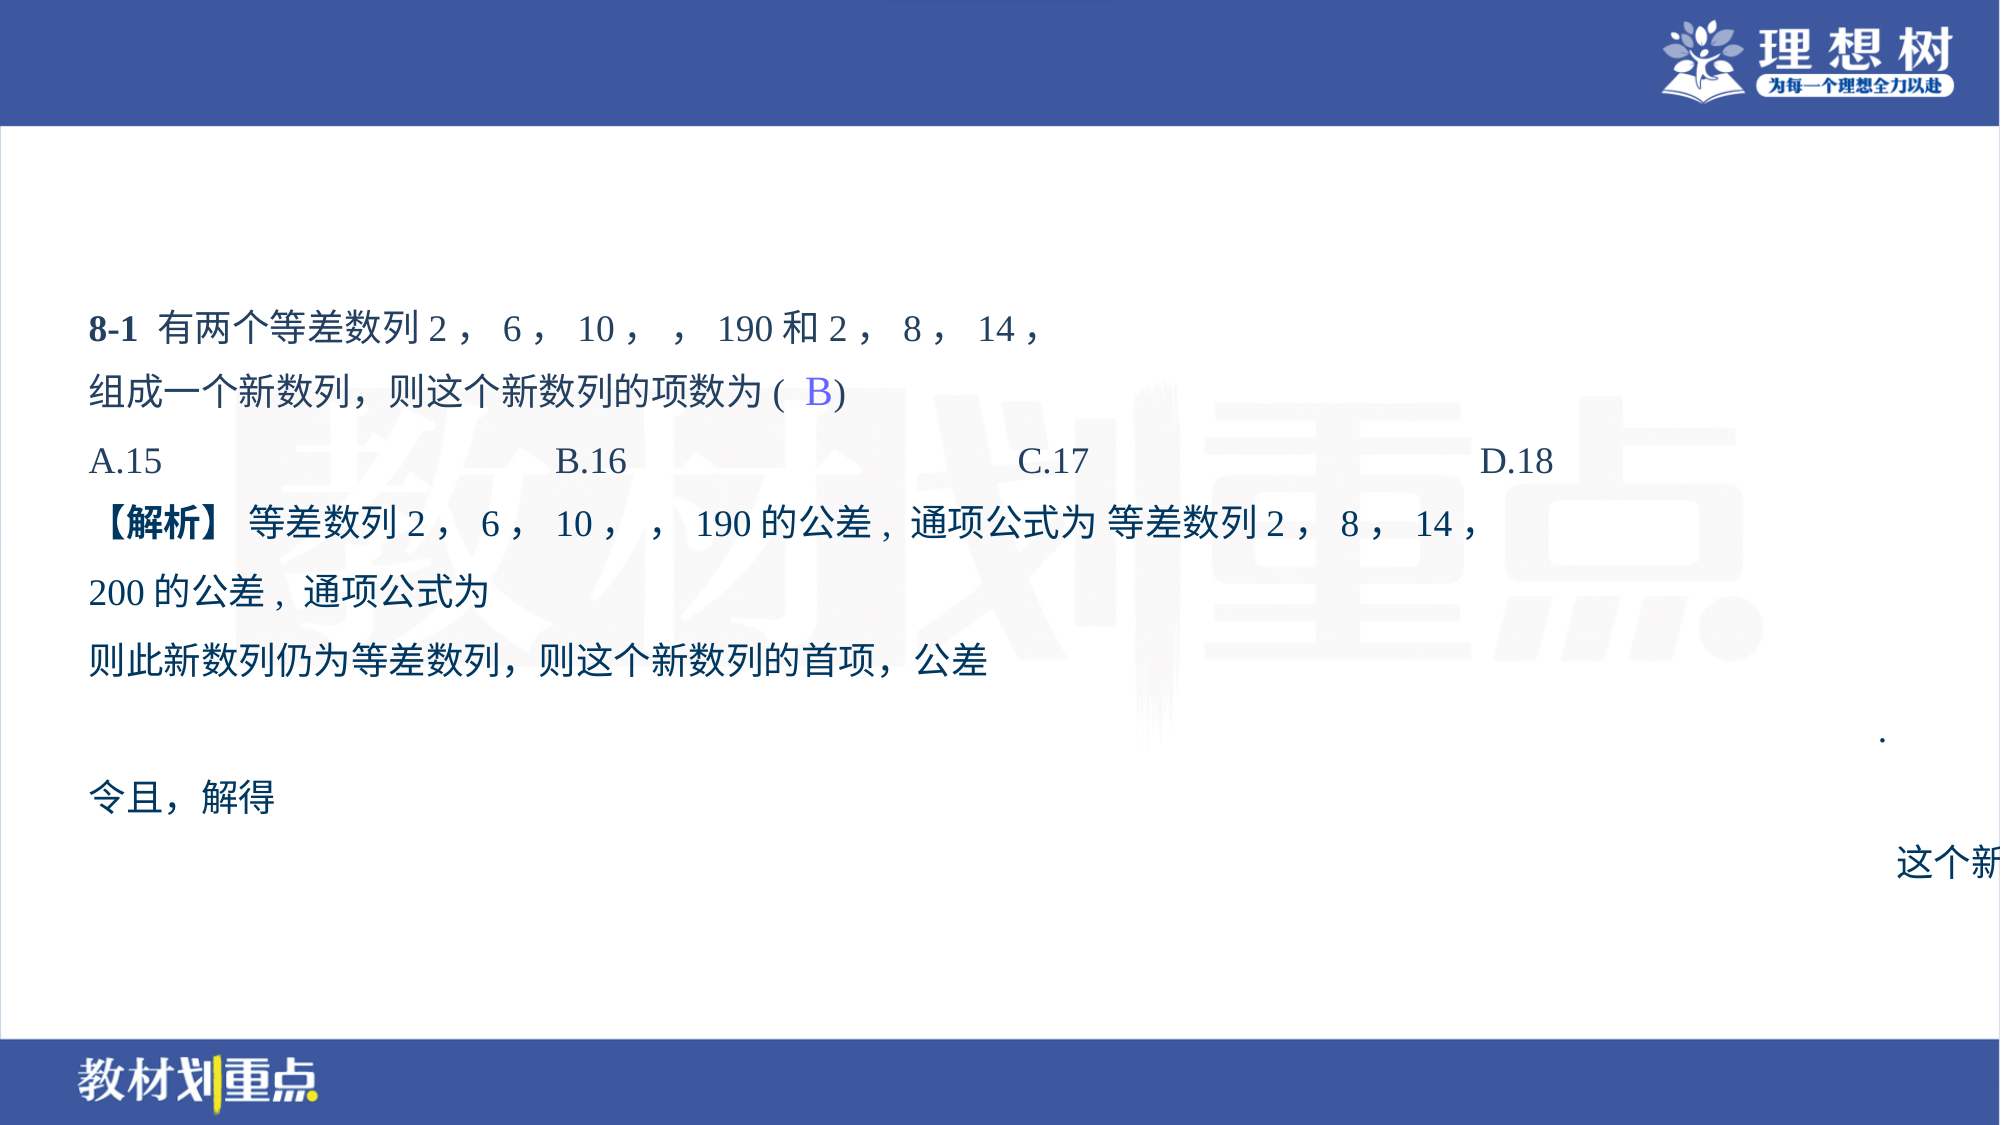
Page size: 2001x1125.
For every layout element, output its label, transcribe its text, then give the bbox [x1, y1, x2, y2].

picture [1994, 849, 2000, 857]
picture [0, 0, 2000, 1125]
text_box B [790, 361, 849, 412]
text_box A.15 B.16 C.17 D.18 [88, 414, 1911, 474]
